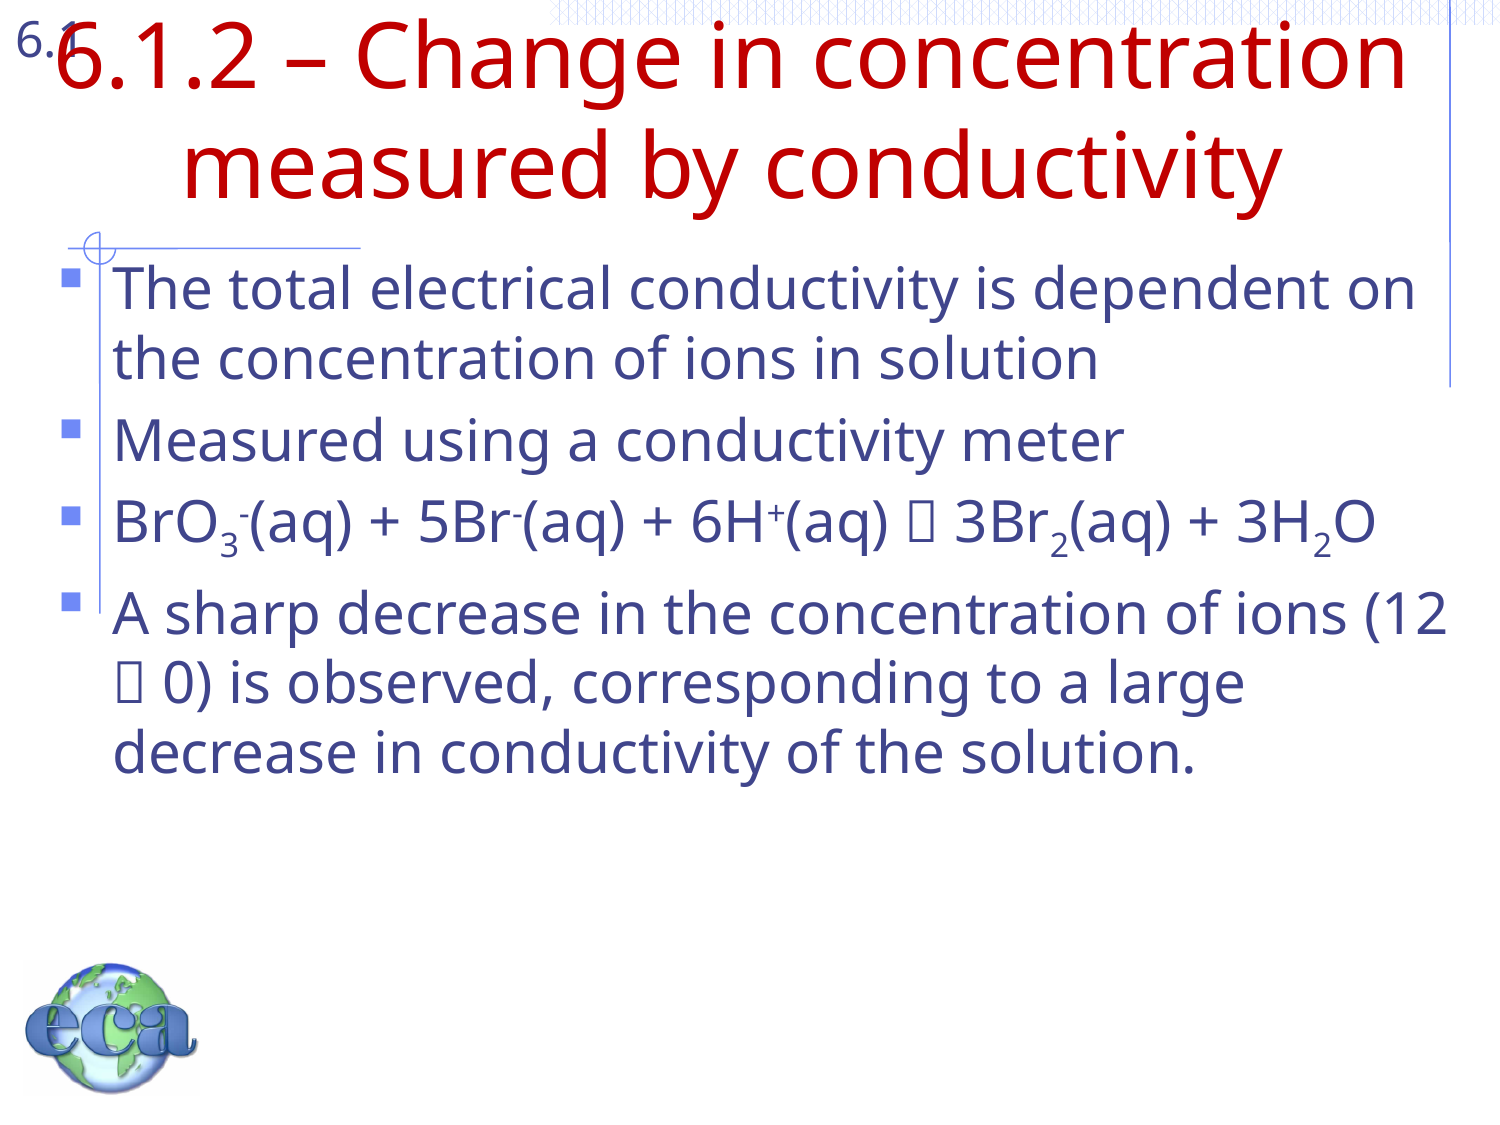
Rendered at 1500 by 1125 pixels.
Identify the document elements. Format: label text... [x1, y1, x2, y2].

list The total electrical conductivity is dependent on the concentration of ions in solution Measured using a conductivity meter BrO3-(aq) + 5Br-(aq) + 6H+(aq)  3Br2(aq) + 3H2O A sharp decrease in the concentration of ions (12  0) is observed, corresponding to a large decrease in conductivity of the solution. [41, 243, 1471, 965]
title 6.1.2 – Change in concentration measured by conductivity [0, 89, 1465, 225]
picture [23, 960, 200, 1096]
